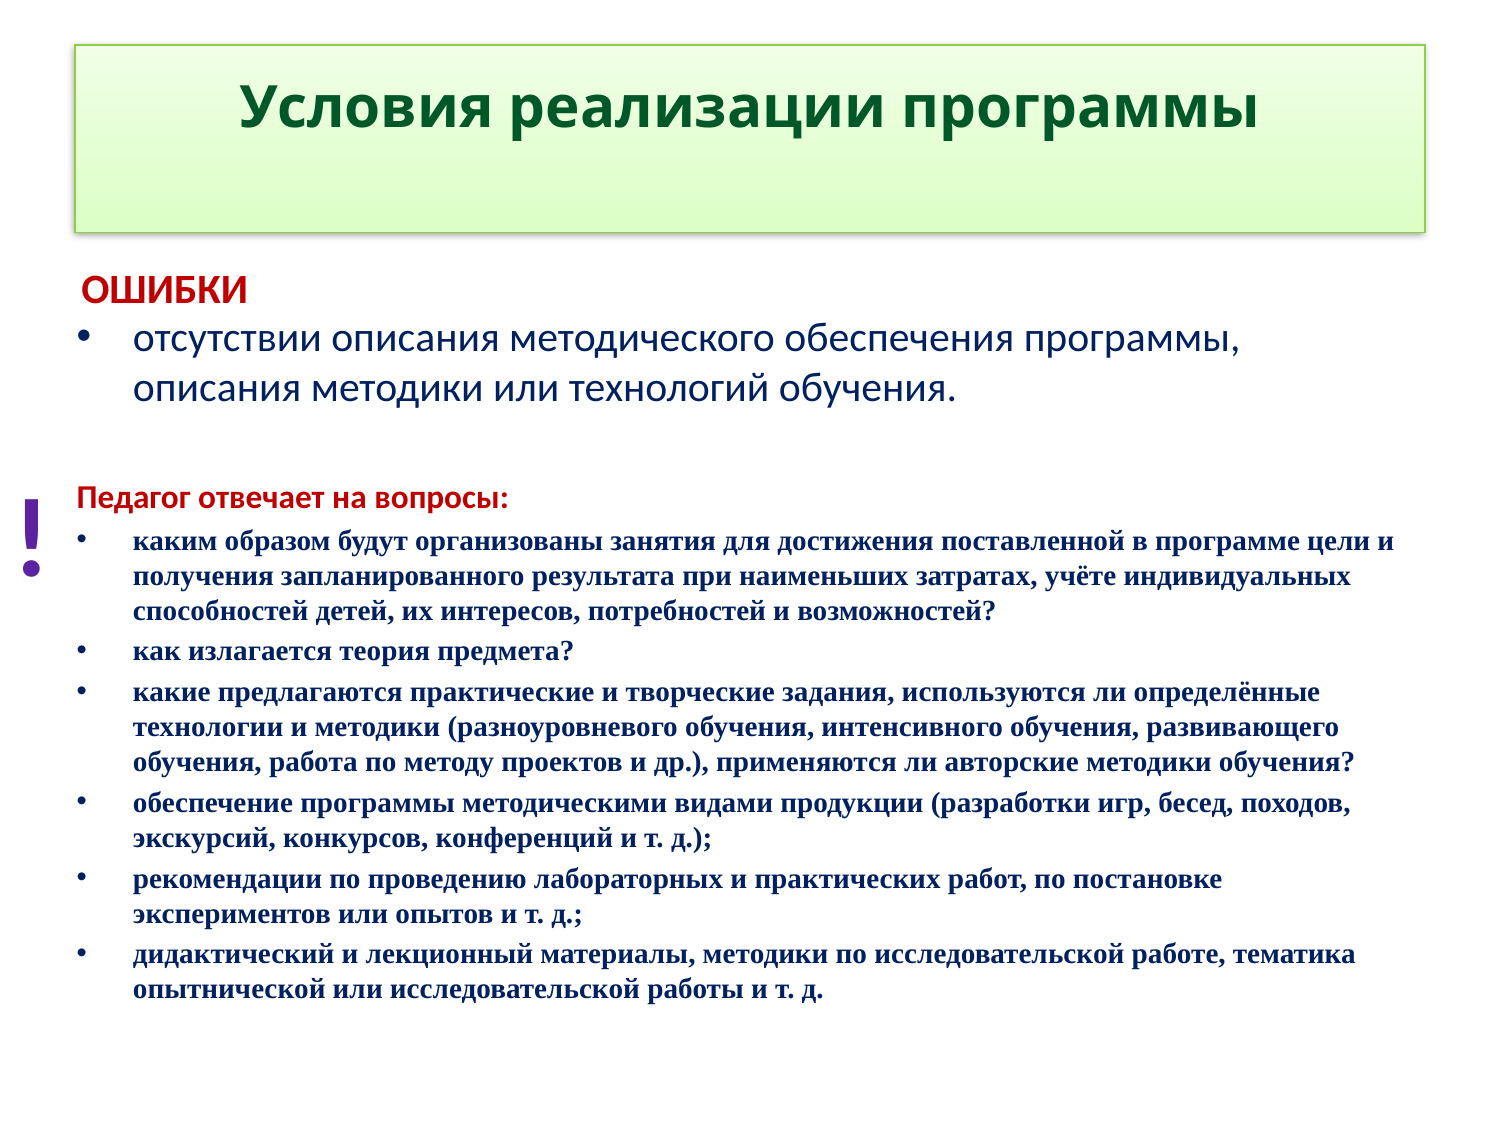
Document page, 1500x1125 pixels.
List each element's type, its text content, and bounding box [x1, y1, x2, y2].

text_box ! [0, 456, 66, 607]
title Условия реализации программы [74, 44, 1426, 233]
list отсутствии описания методического обеспечения программы, описания методики или технологий обучения. Педагог отвечает на вопросы: каким образом будут организованы занятия для достижения поставленной в программе цели и получения запланированного результата при наименьших затратах, учёте индивидуальных способностей детей, их интересов, потребностей и возможностей? как излагается теория предмета? какие предлагаются практические и творческие задания, используются ли определённые технологии и методики (разноуровневого обучения, интенсивного обучения, развивающего обучения, работа по методу проектов и др.), применяются ли авторские методики обучения? обеспечение программы методическими видами продукции (разработки игр, бесед, походов, экскурсий, конкурсов, конференций и т. д.); рекомендации по проведению лабораторных и практических работ, по постановке экспериментов или опытов и т. д.; дидактический и лекционный материалы, методики по исследовательской работе, тематика опытнической или исследовательской работы и т. д. [61, 302, 1412, 447]
text_box ОШИБКИ [66, 254, 273, 320]
